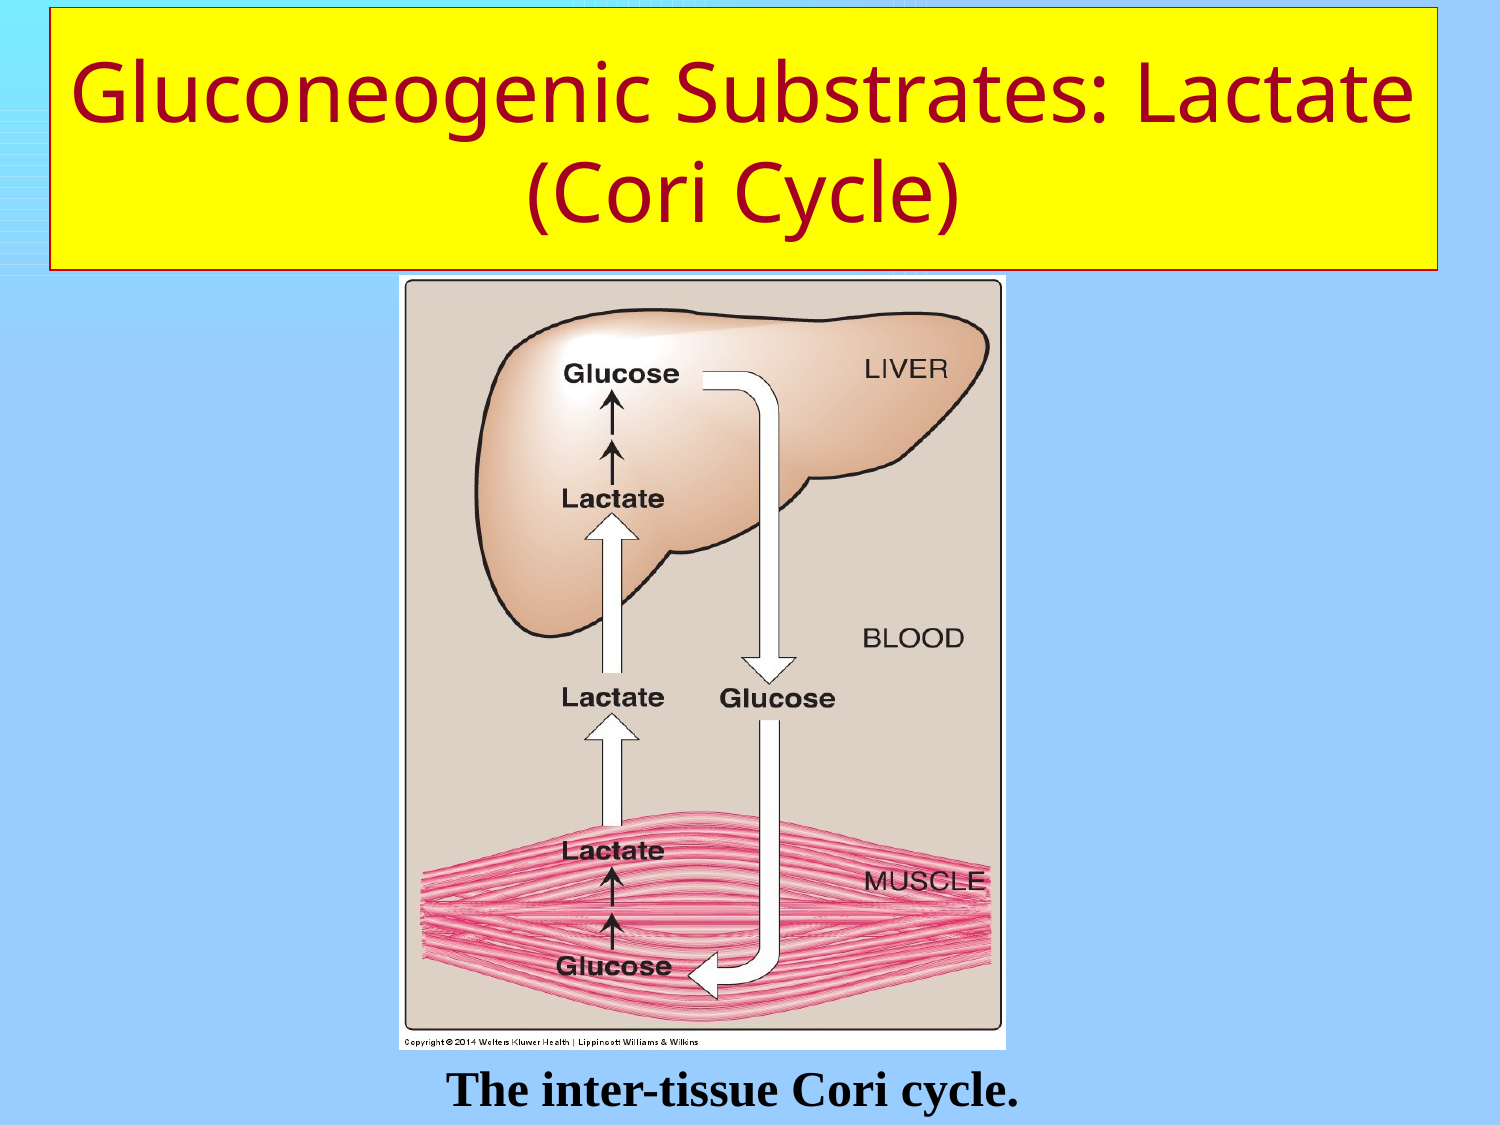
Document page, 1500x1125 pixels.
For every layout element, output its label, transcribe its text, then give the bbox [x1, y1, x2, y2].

title Gluconeogenic Substrates: Lactate (Cori Cycle) [49, 7, 1438, 271]
text_box The inter-tissue Cori cycle. [399, 1049, 1079, 1124]
picture [399, 275, 1006, 1050]
